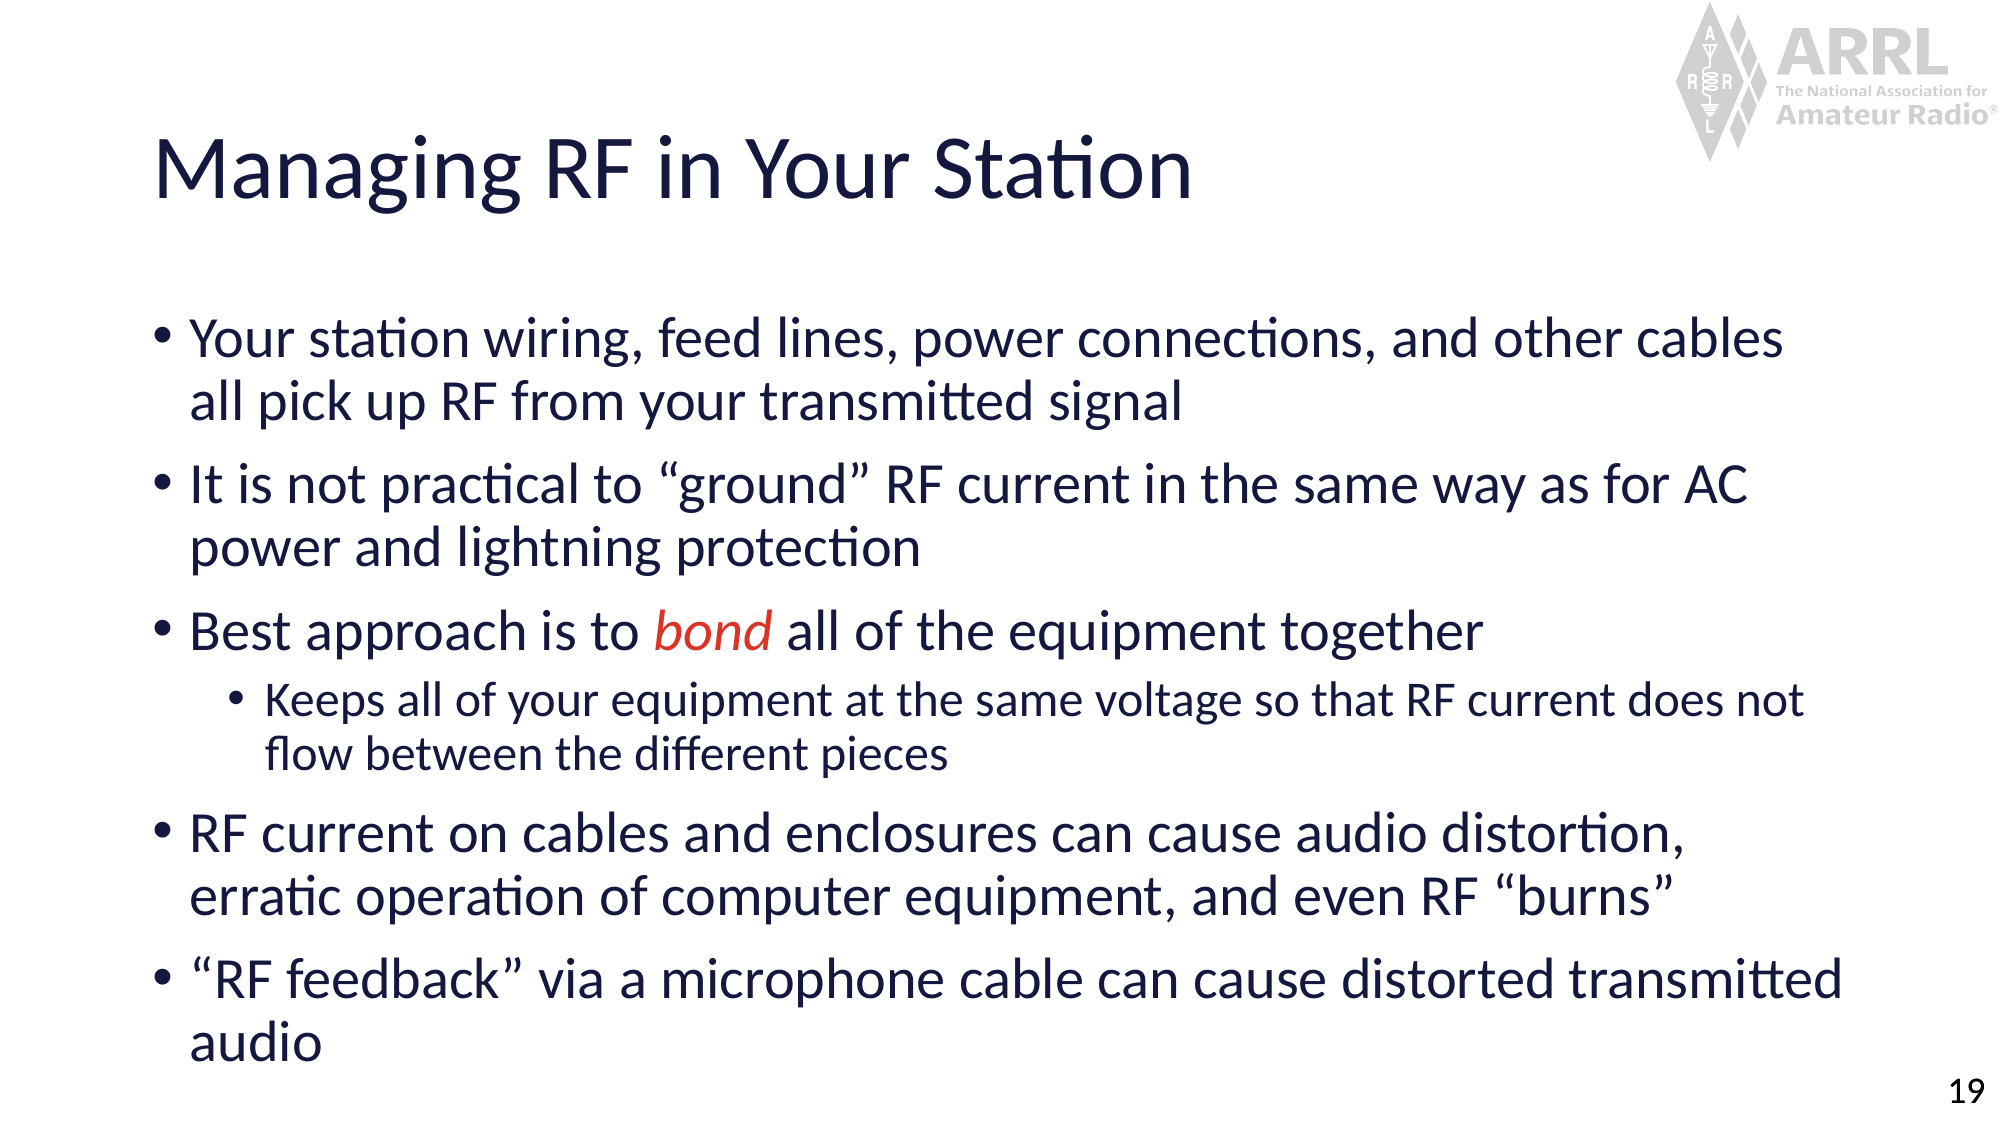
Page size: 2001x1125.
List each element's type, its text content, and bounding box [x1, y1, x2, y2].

picture [1674, 0, 2000, 164]
list Your station wiring, feed lines, power connections, and other cables all pick up RF from your transmitted signal It is not practical to “ground” RF current in the same way as for AC power and lightning protection Best approach is to bond all of the equipment together Keeps all of your equipment at the same voltage so that RF current does not flow between the different pieces RF current on cables and enclosures can cause audio distortion, erratic operation of computer equipment, and even RF “burns” “RF feedback” via a microphone cable can cause distorted transmitted audio [137, 299, 1863, 1093]
title Managing RF in Your Station [137, 59, 1863, 278]
